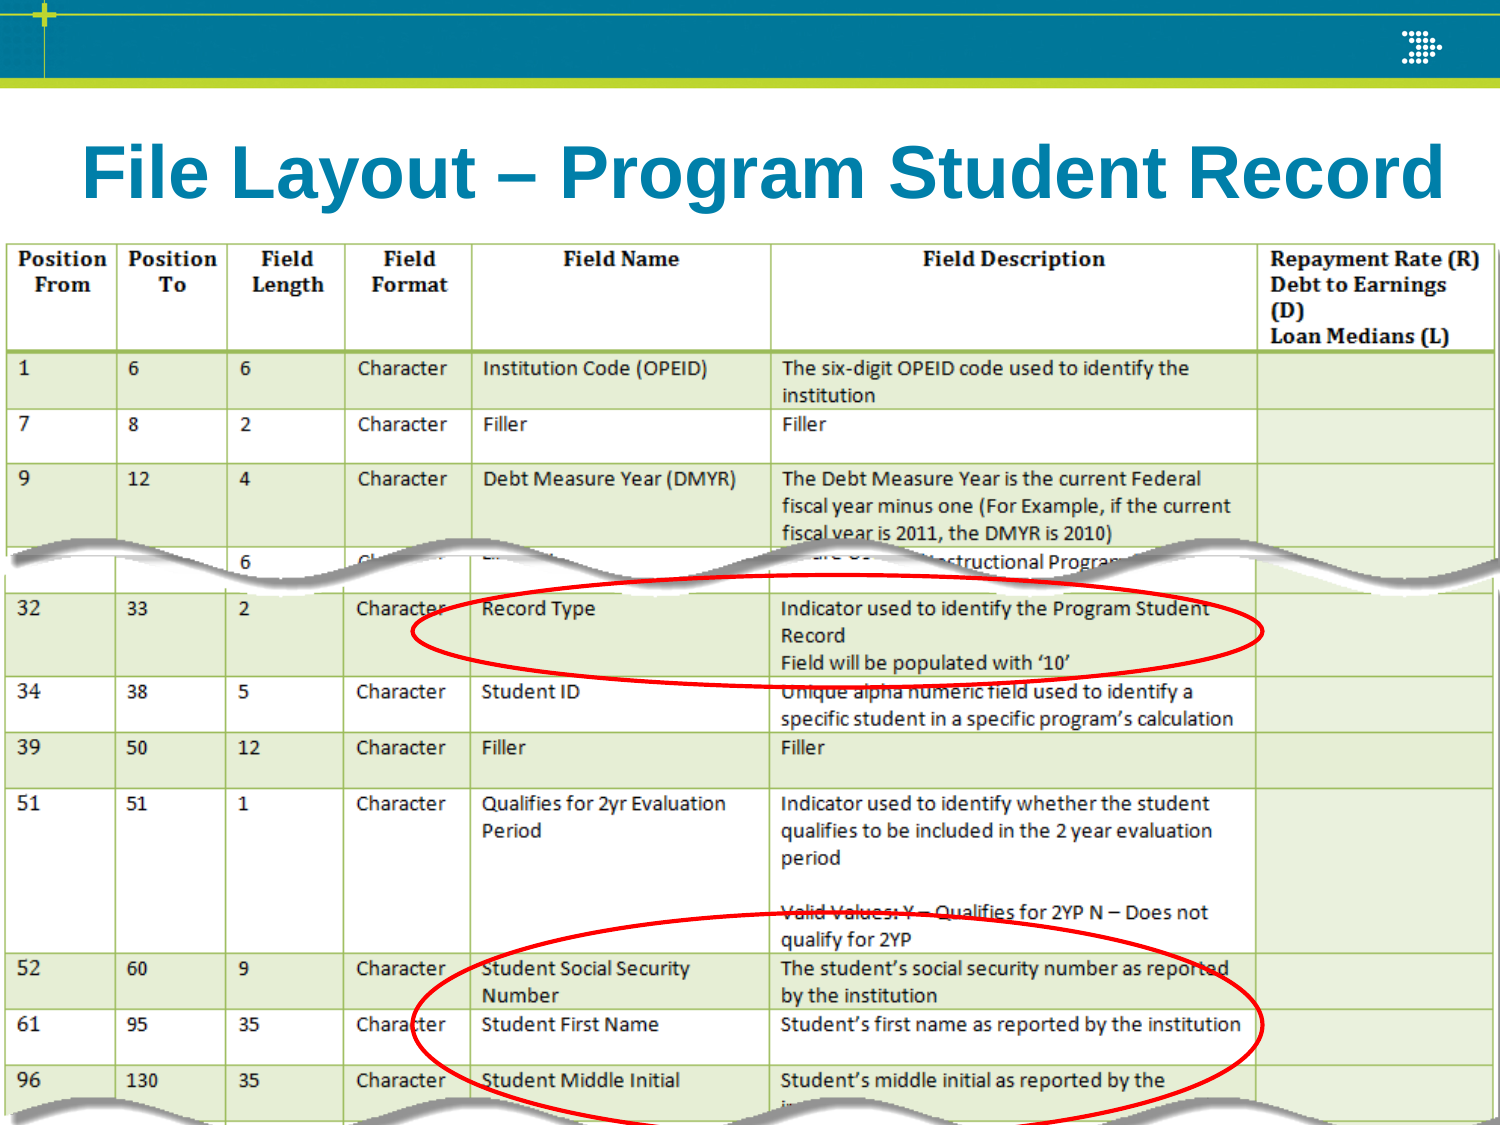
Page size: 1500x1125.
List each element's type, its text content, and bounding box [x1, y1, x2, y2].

title File Layout – Program Student Record [56, 112, 1463, 226]
picture [0, 78, 1500, 1125]
picture [0, 3, 1500, 26]
picture [1424, 32, 1428, 42]
